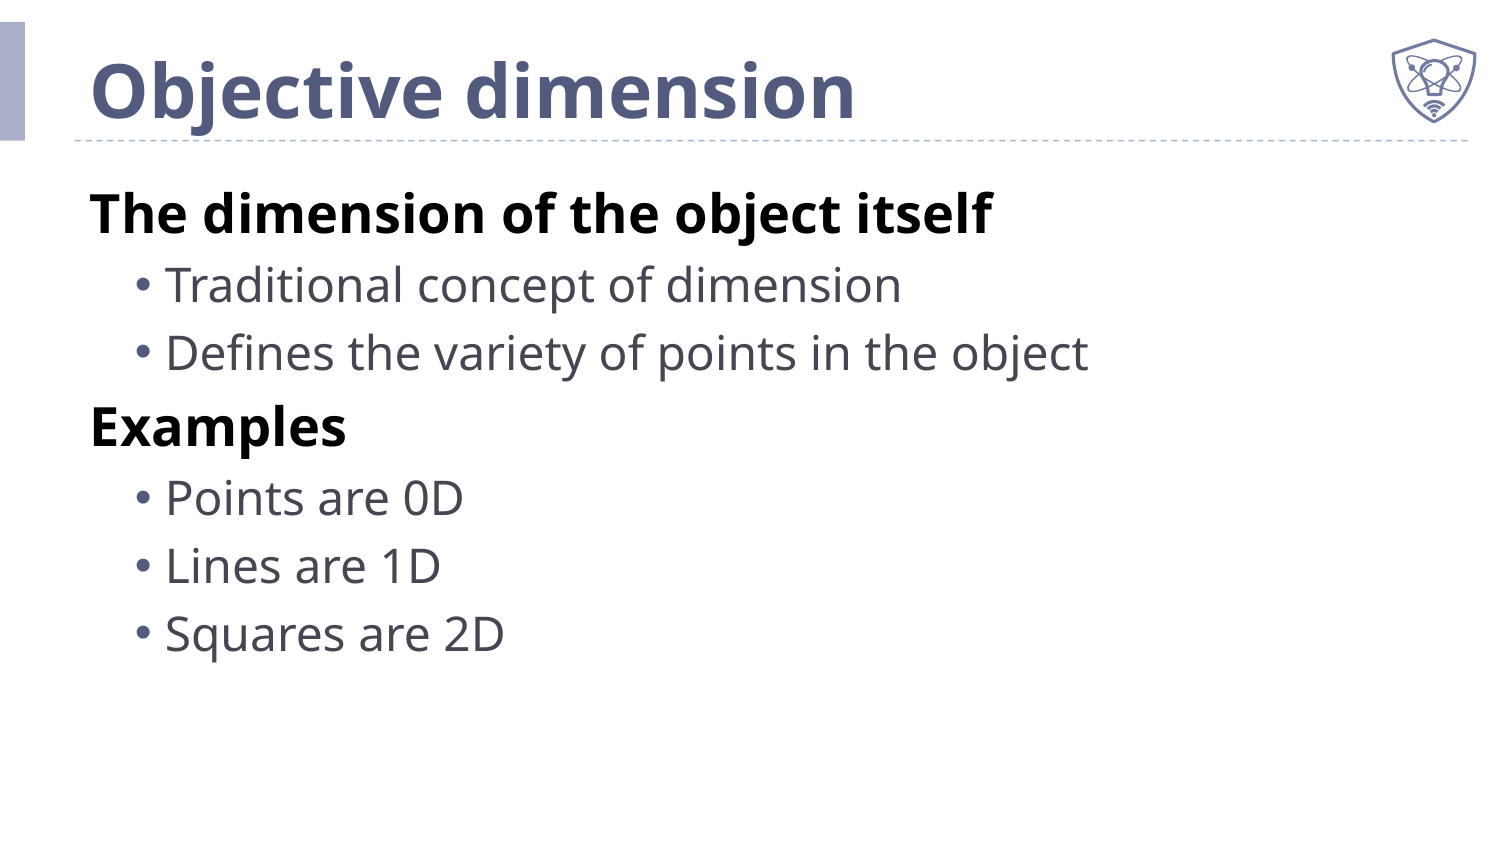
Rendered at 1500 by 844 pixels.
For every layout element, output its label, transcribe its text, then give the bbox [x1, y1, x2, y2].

list The dimension of the object itself Traditional concept of dimension Defines the variety of points in the object Examples Points are 0D Lines are 1D Squares are 2D [75, 171, 1475, 835]
title Objective dimension [75, 18, 1475, 141]
